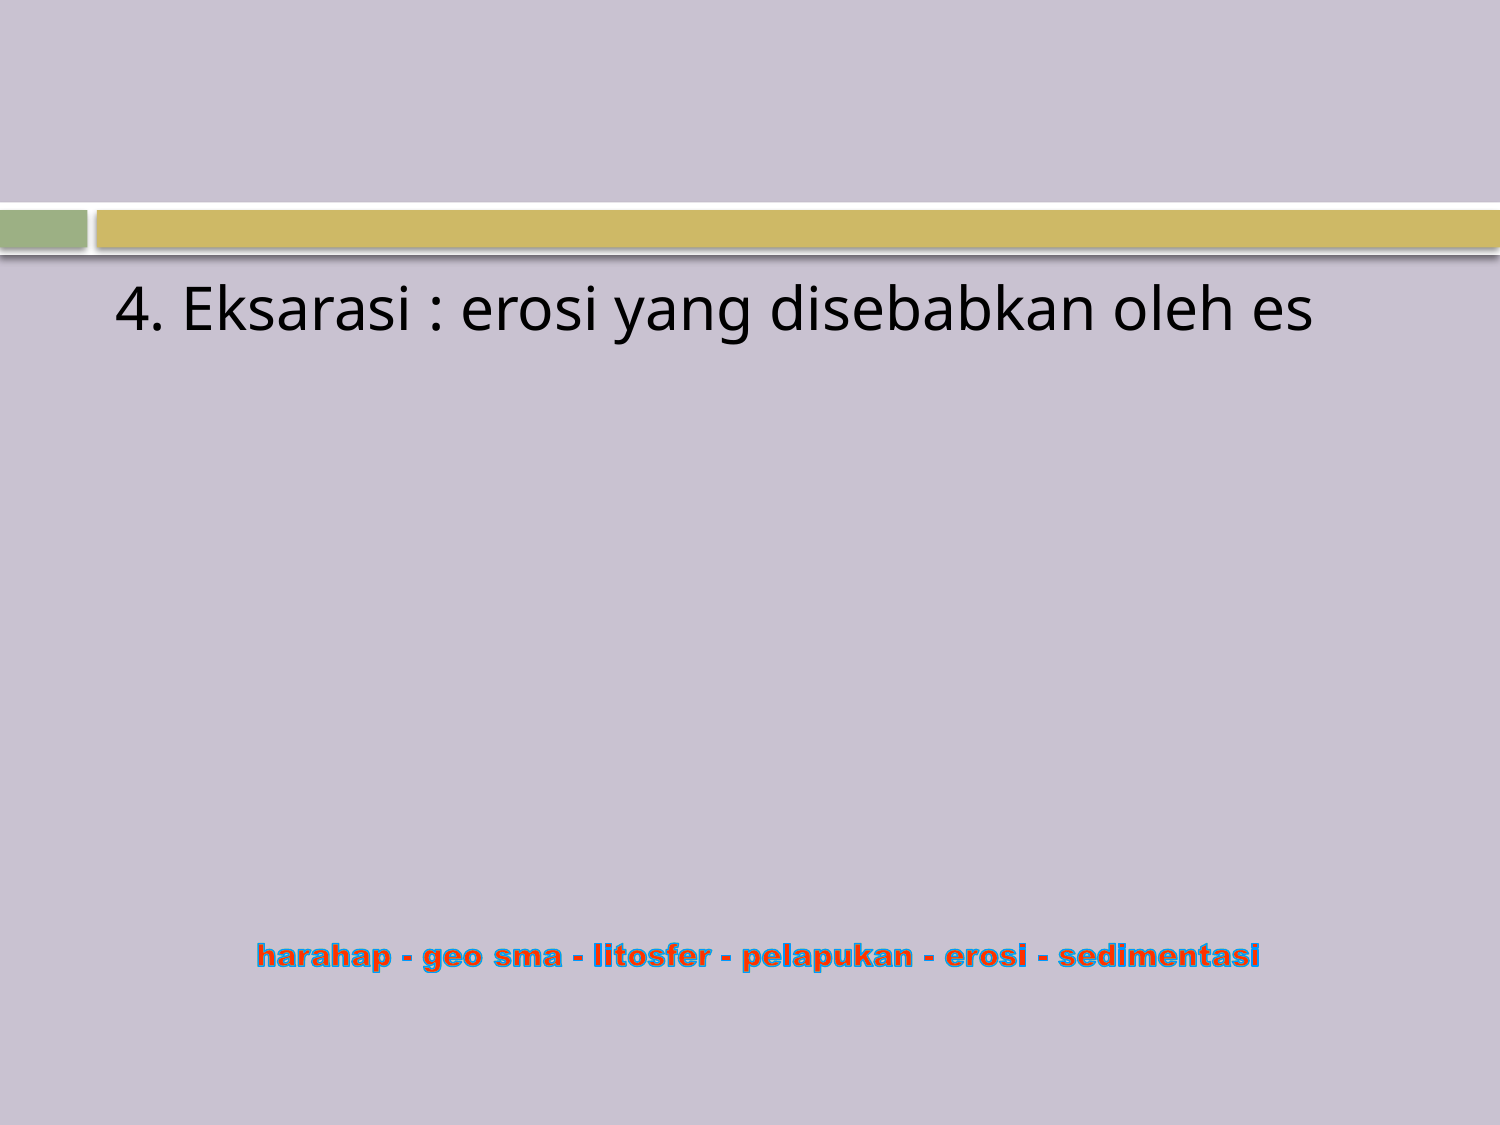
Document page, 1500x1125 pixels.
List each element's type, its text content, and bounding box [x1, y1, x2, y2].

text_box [210, 409, 1302, 973]
list 4. Eksarasi : erosi yang disebabkan oleh es [100, 262, 1438, 1000]
